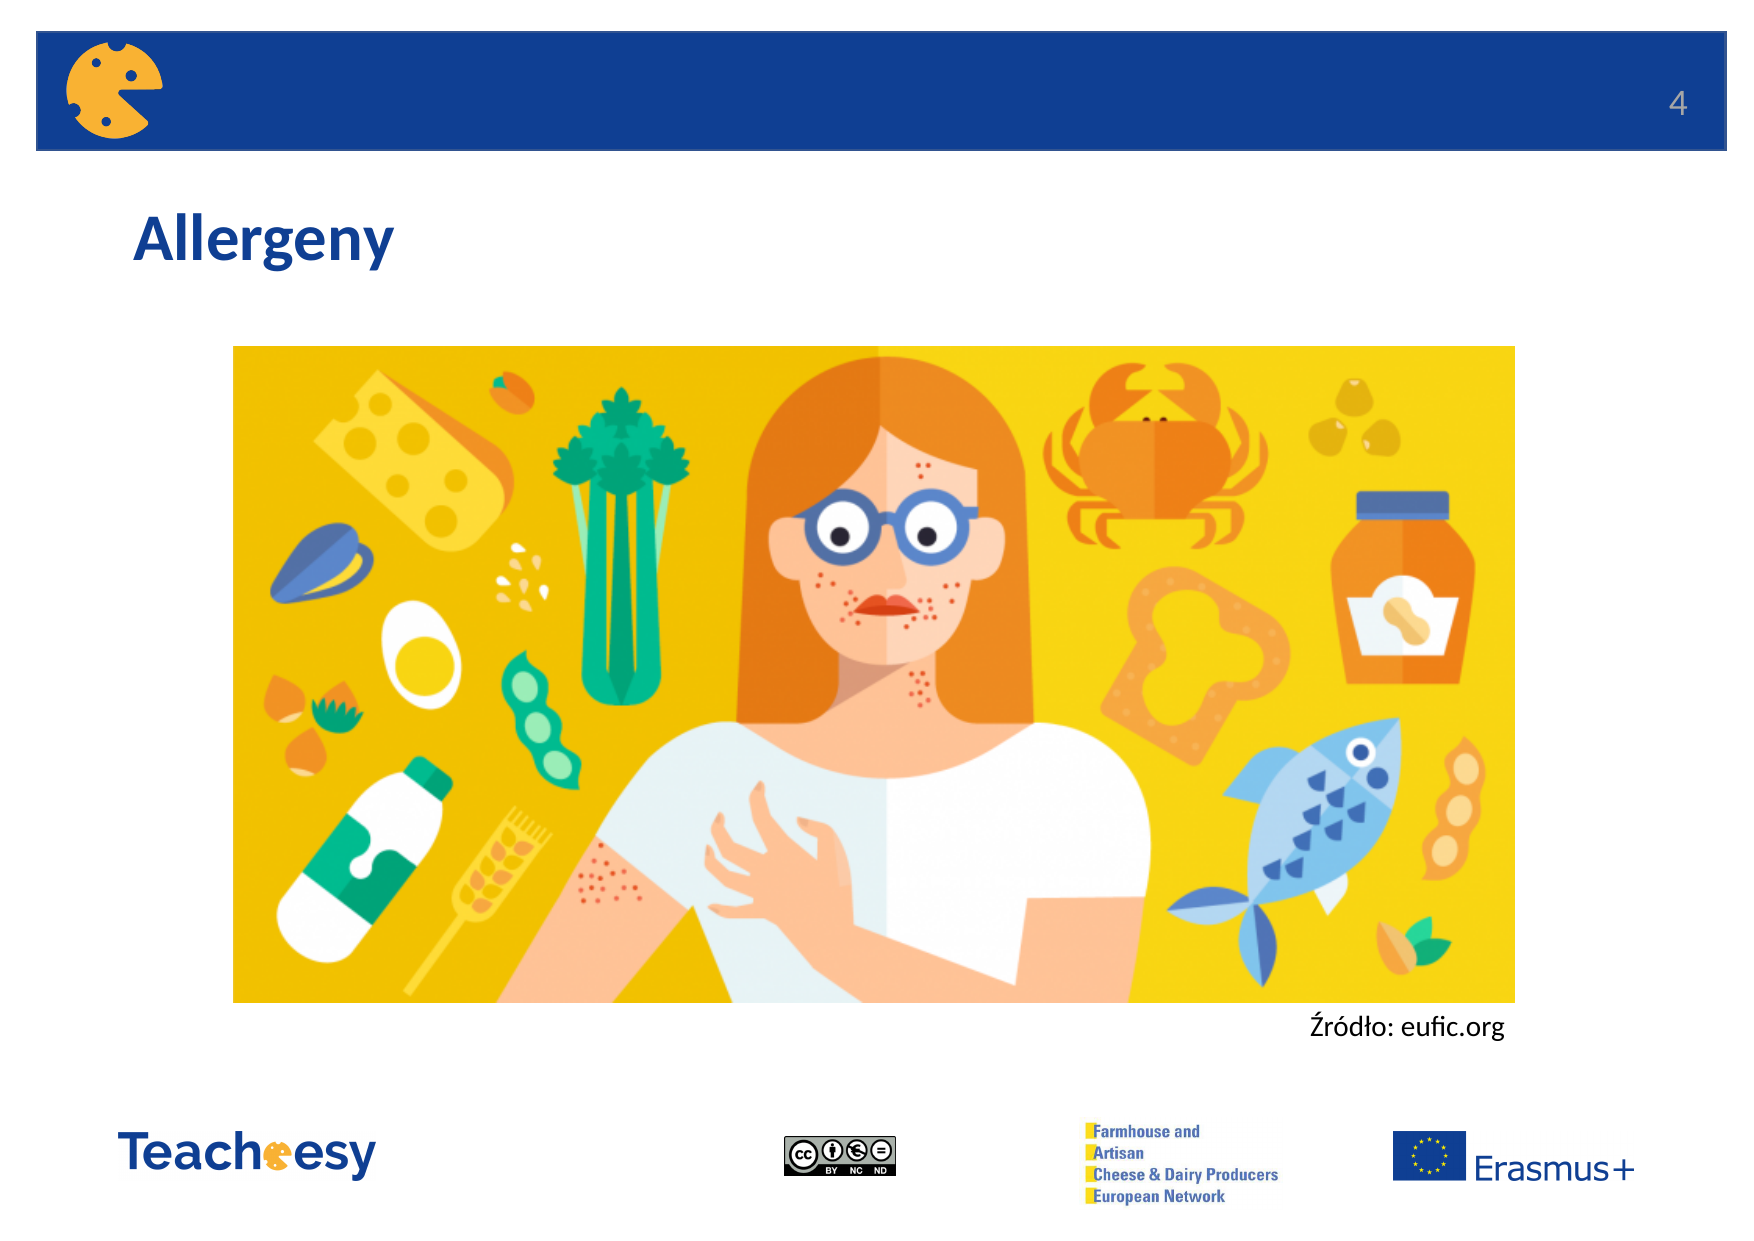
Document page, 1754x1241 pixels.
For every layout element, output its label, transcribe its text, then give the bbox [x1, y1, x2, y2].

picture [118, 1131, 376, 1181]
picture [1079, 1117, 1283, 1210]
picture [784, 1136, 896, 1176]
title Allergeny [118, 194, 1182, 283]
text_box Źródło: eufic.org [1094, 999, 1520, 1050]
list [233, 346, 1515, 1003]
picture [1393, 1131, 1634, 1181]
slide_number 4 [1606, 69, 1705, 113]
picture [41, 17, 188, 164]
